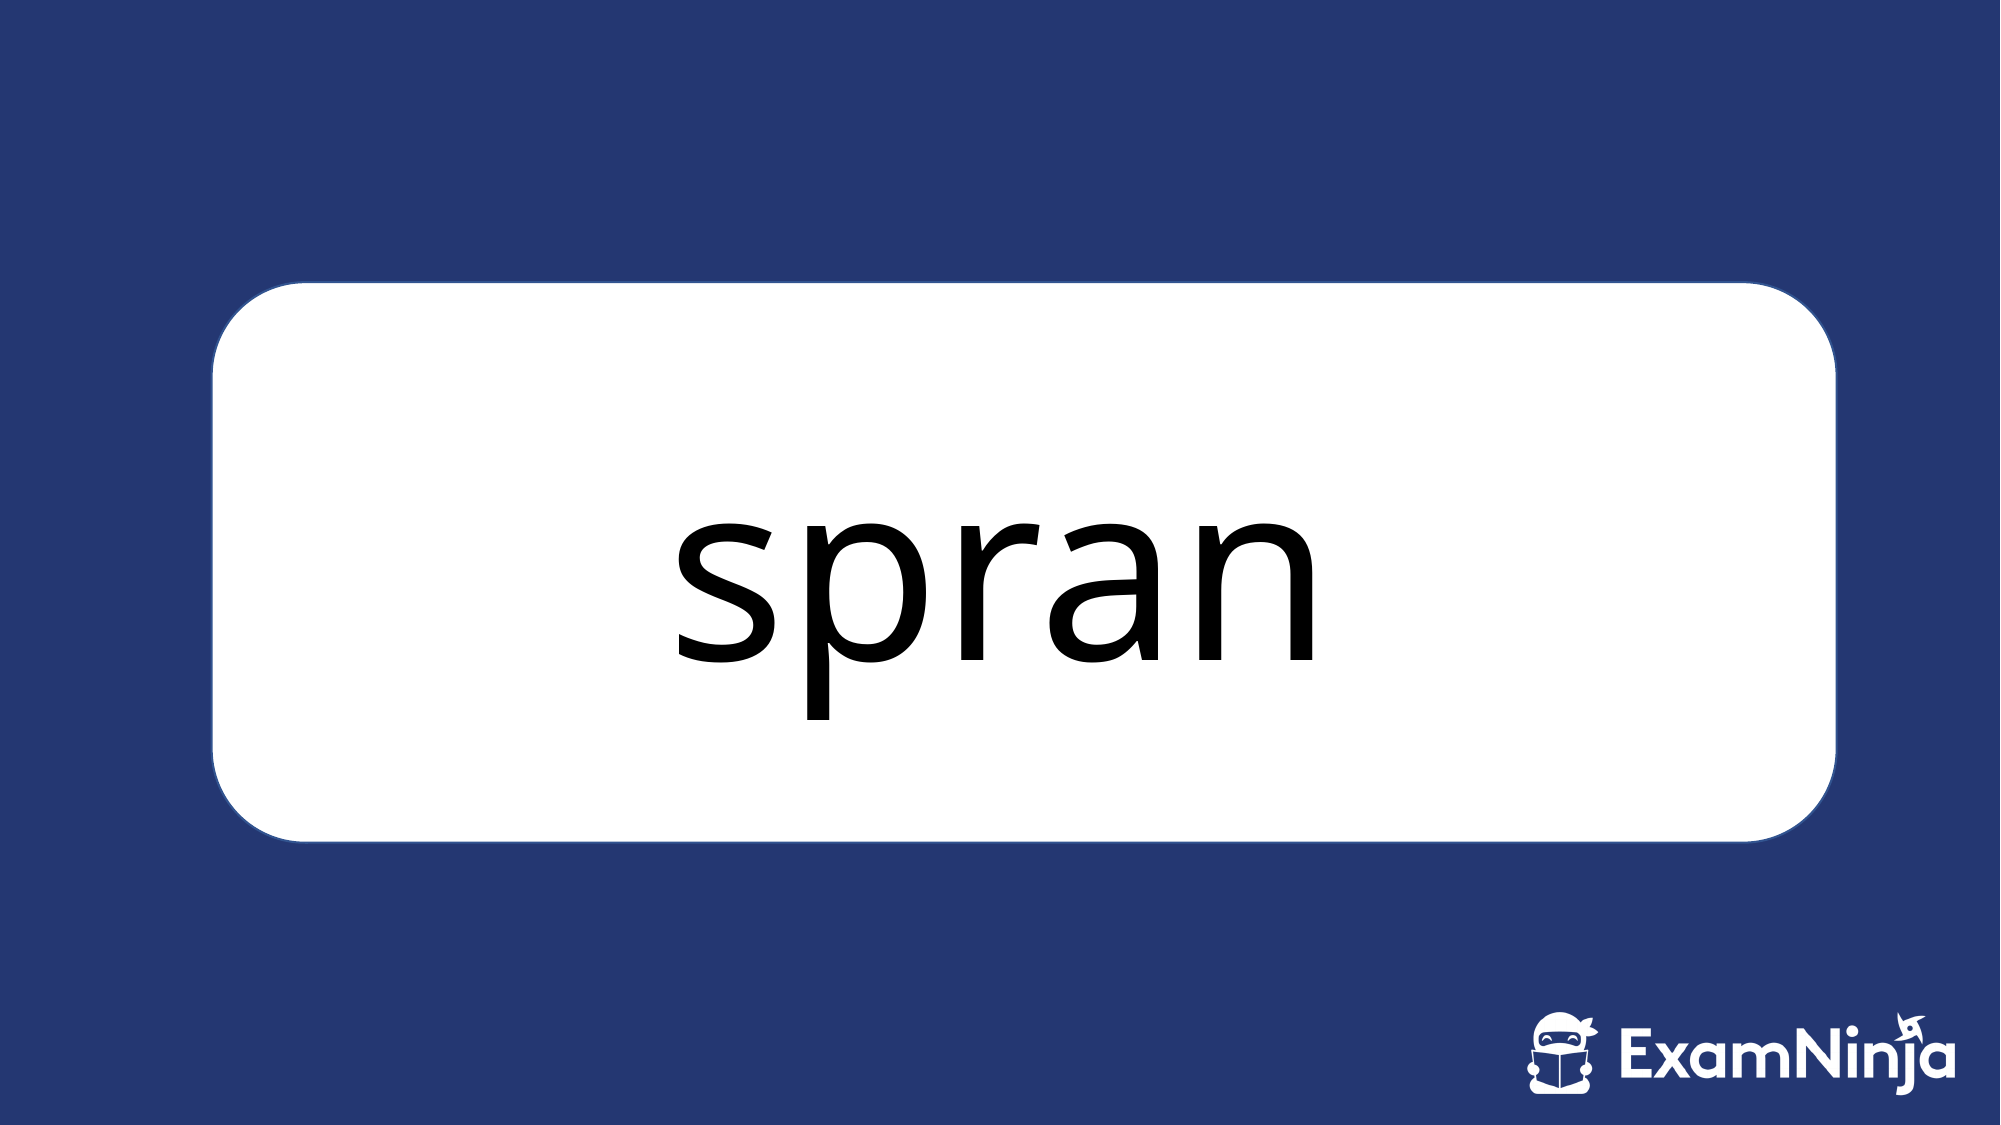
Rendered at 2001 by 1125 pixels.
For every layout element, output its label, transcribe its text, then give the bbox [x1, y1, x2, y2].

text_box [210, 281, 1838, 403]
text_box spran [143, 403, 1857, 719]
text_box [210, 719, 1838, 844]
picture [1501, 1003, 1979, 1102]
